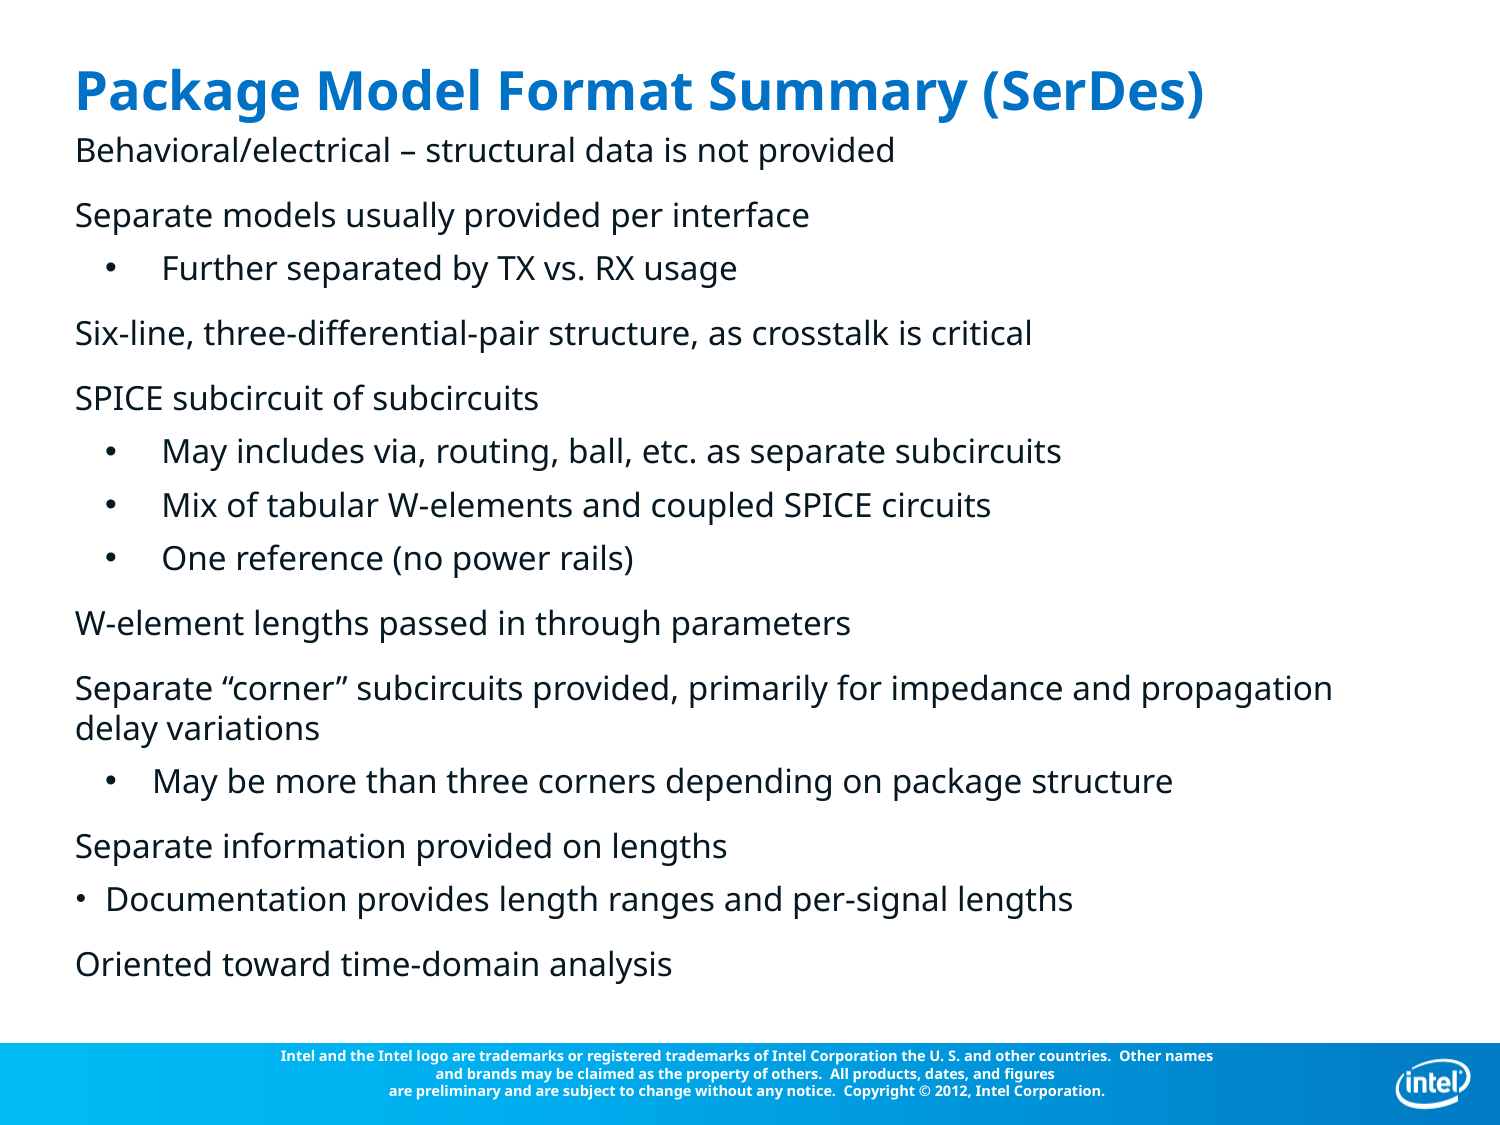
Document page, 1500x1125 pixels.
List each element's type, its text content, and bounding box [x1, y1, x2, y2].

picture [1324, 1043, 1500, 1125]
picture [1245, 1043, 1252, 1125]
list Behavioral/electrical – structural data is not provided Separate models usually provided per interface Further separated by TX vs. RX usage Six-line, three-differential-pair structure, as crosstalk is critical SPICE subcircuit of subcircuits May includes via, routing, ball, etc. as separate subcircuits Mix of tabular W-elements and coupled SPICE circuits One reference (no power rails) W-element lengths passed in through parameters Separate “corner” subcircuits provided, primarily for impedance and propagation delay variations May be more than three corners depending on package structure Separate information provided on lengths Documentation provides length ranges and per-signal lengths Oriented toward time-domain analysis [74, 129, 1425, 971]
picture [1289, 1043, 1296, 1125]
title Package Model Format Summary (SerDes) [74, 66, 1425, 129]
picture [1307, 1043, 1314, 1125]
